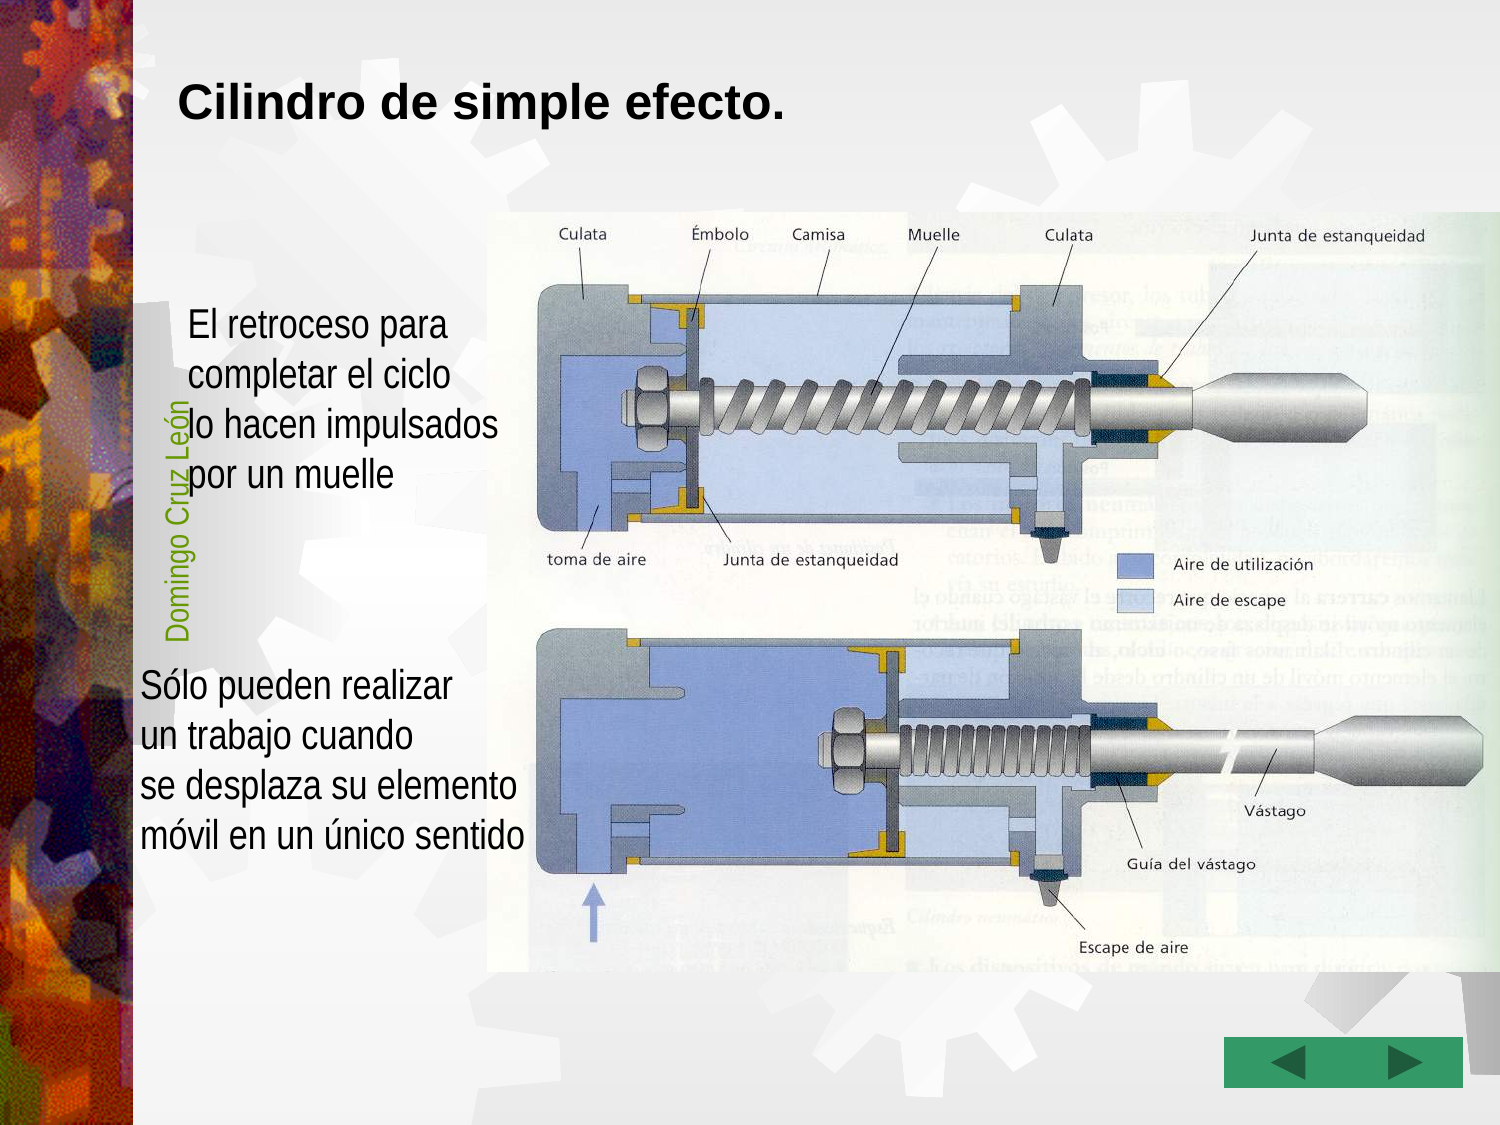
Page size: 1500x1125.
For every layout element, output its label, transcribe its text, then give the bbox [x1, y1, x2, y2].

text_box El retroceso para completar el ciclo lo hacen impulsados por un muelle [172, 289, 482, 505]
picture [487, 212, 1500, 973]
text_box [1351, 1037, 1463, 1088]
text_box Sólo pueden realizar un trabajo cuando se desplaza su elemento móvil en un único sentido [125, 649, 482, 866]
text_box [1224, 1037, 1351, 1088]
picture [0, 0, 133, 1125]
title Cilindro de simple efecto. [162, 37, 1438, 138]
